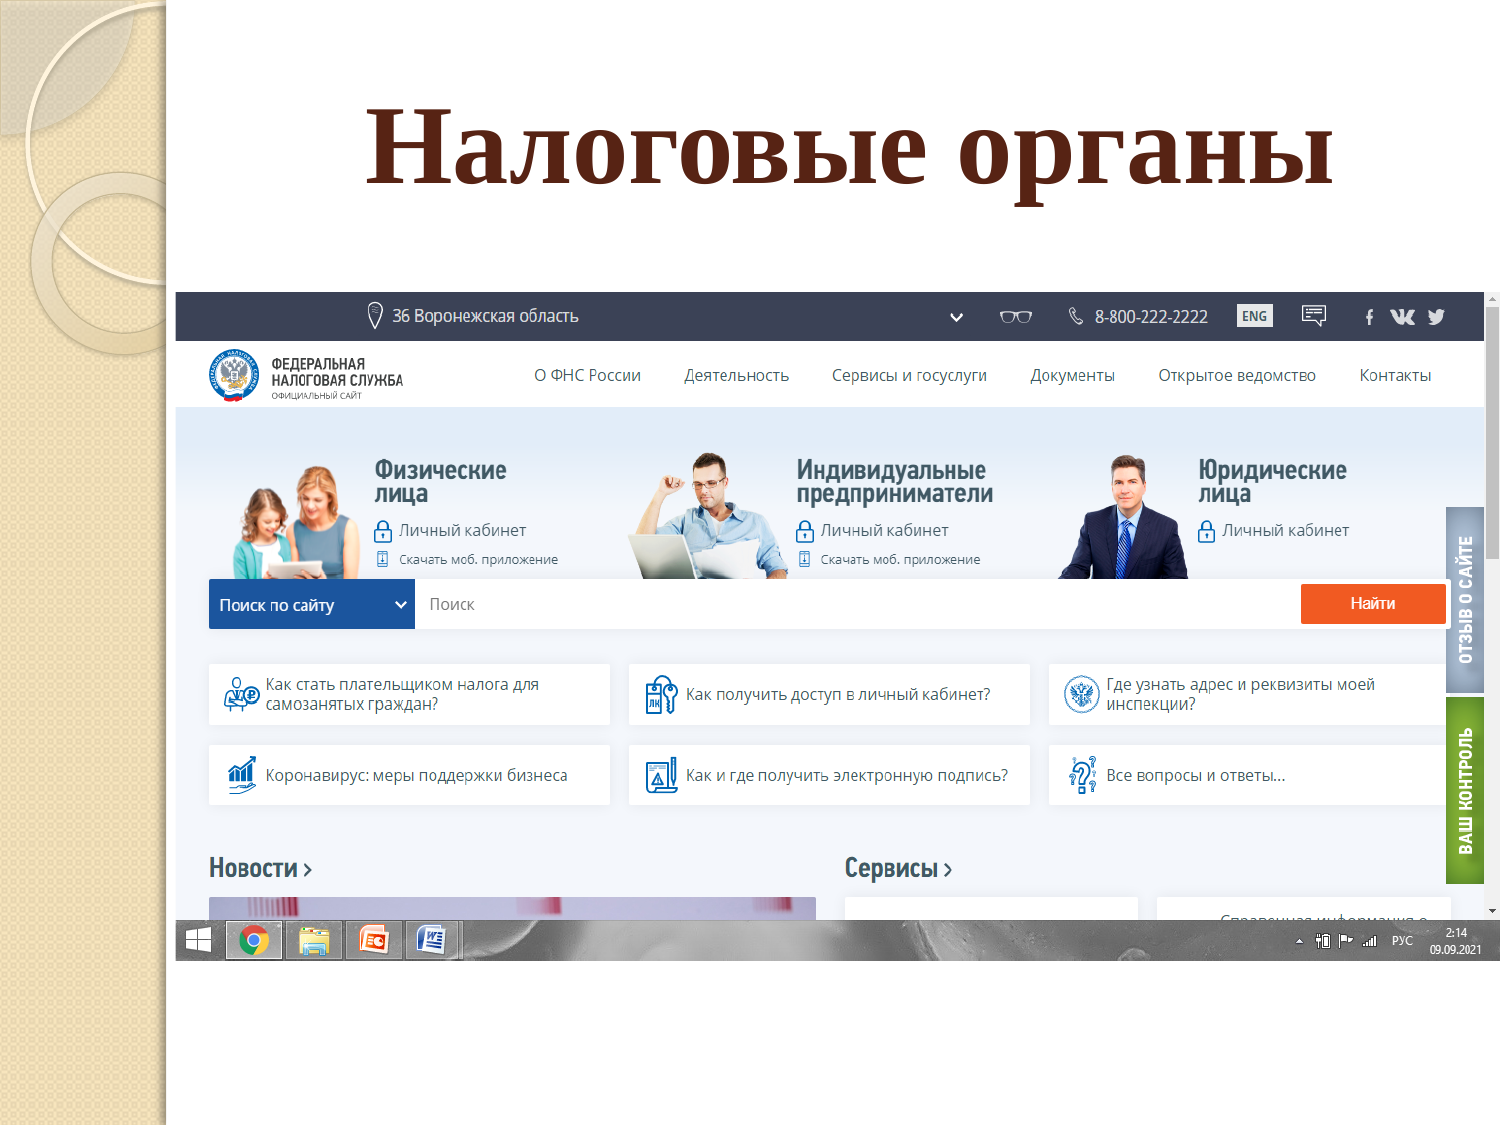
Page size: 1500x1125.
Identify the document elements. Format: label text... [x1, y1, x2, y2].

title Налоговые органы [235, 45, 1466, 233]
picture [175, 292, 1500, 962]
